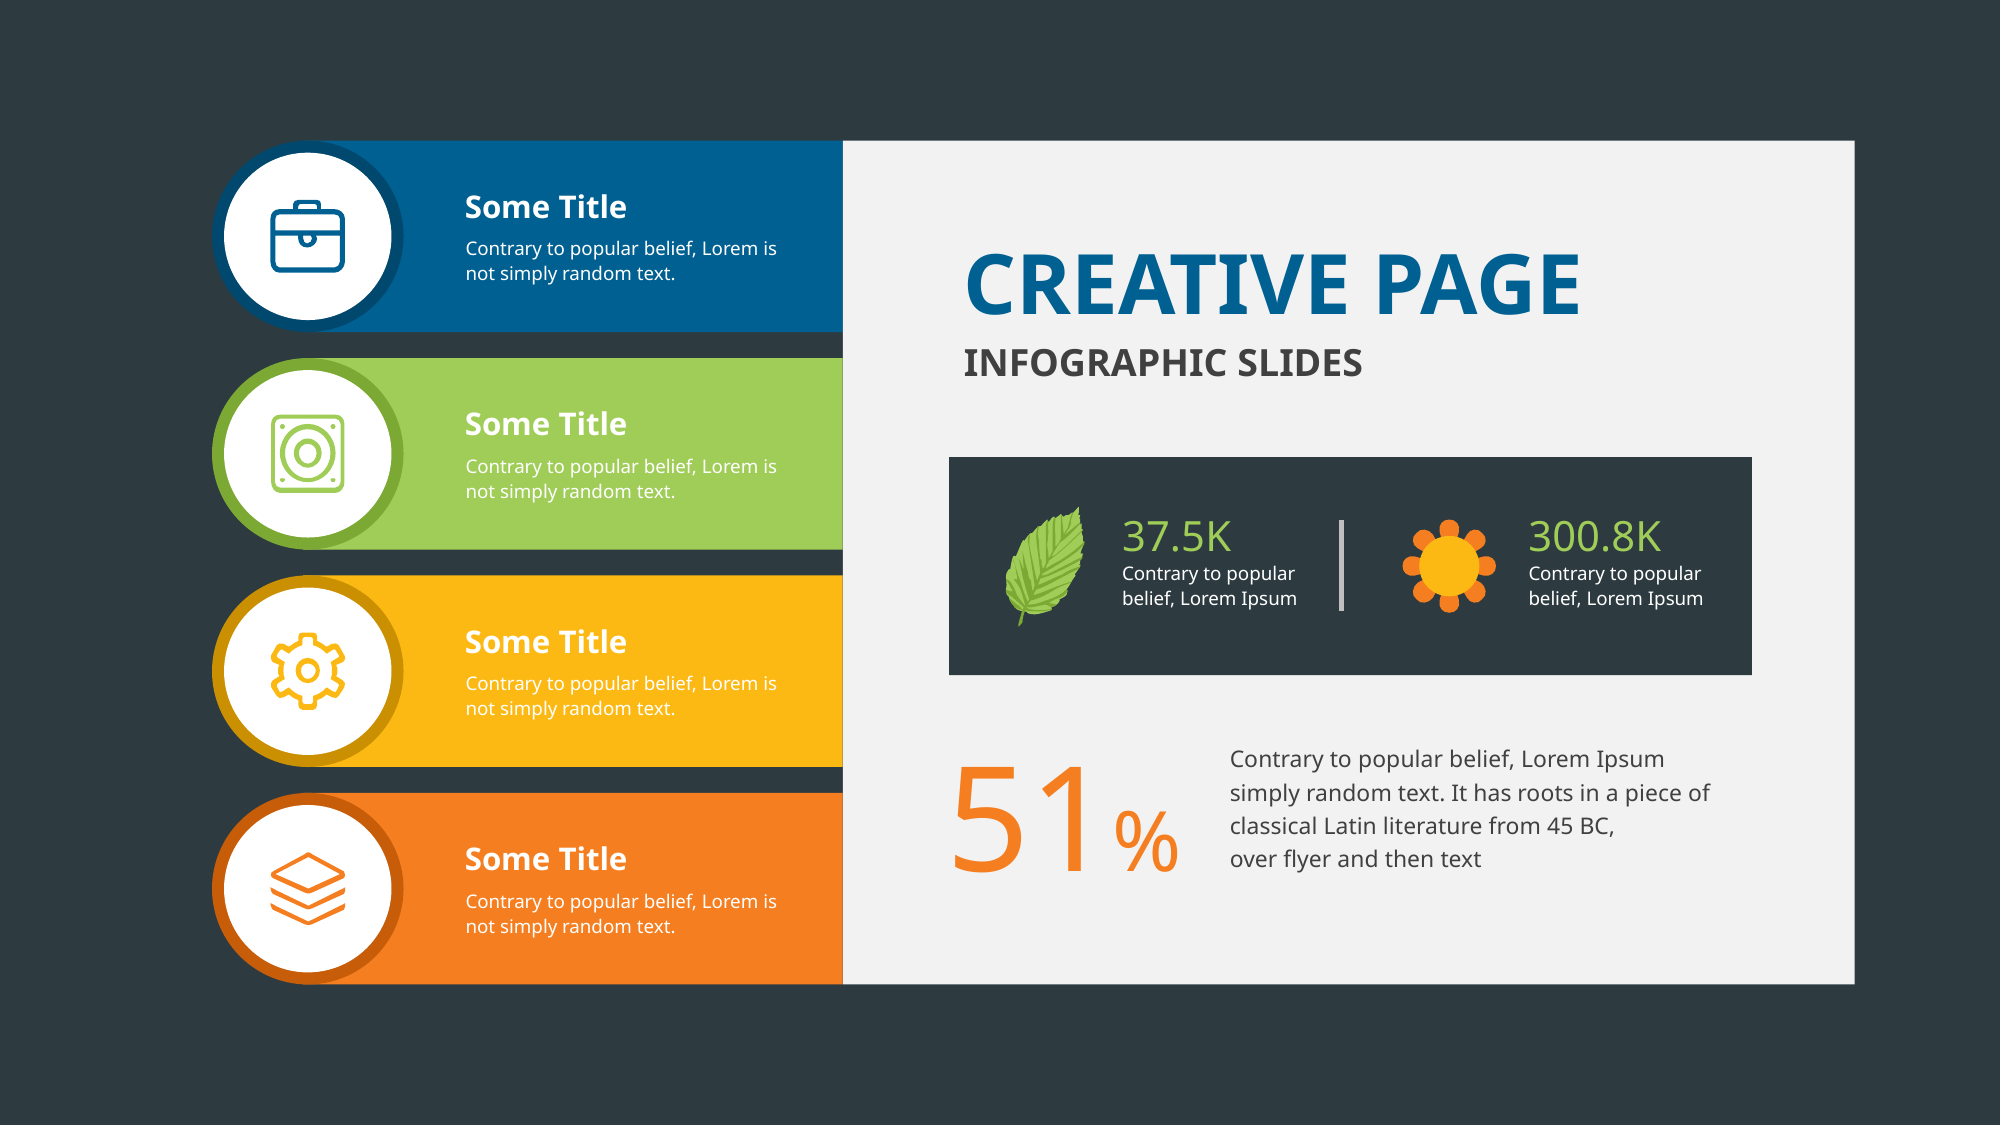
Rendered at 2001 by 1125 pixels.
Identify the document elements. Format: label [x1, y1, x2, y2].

text_box [270, 903, 346, 926]
text_box [223, 586, 393, 756]
text_box [223, 151, 393, 322]
text_box [319, 574, 842, 768]
text_box [270, 887, 346, 910]
text_box [319, 357, 842, 551]
text_box [210, 791, 405, 986]
text_box [223, 803, 393, 974]
text_box [270, 852, 345, 894]
text_box [270, 199, 345, 273]
text_box [323, 792, 842, 985]
text_box [210, 357, 405, 551]
text_box [449, 832, 799, 946]
text_box [223, 369, 393, 539]
text_box [449, 397, 799, 511]
text_box [210, 139, 405, 334]
text_box [842, 140, 1856, 985]
text_box [449, 179, 799, 293]
text_box [449, 614, 799, 728]
text_box [931, 272, 1752, 910]
text_box [0, 0, 2000, 1125]
text_box [323, 140, 842, 333]
text_box [271, 414, 345, 493]
text_box [270, 632, 346, 710]
text_box [210, 574, 405, 769]
